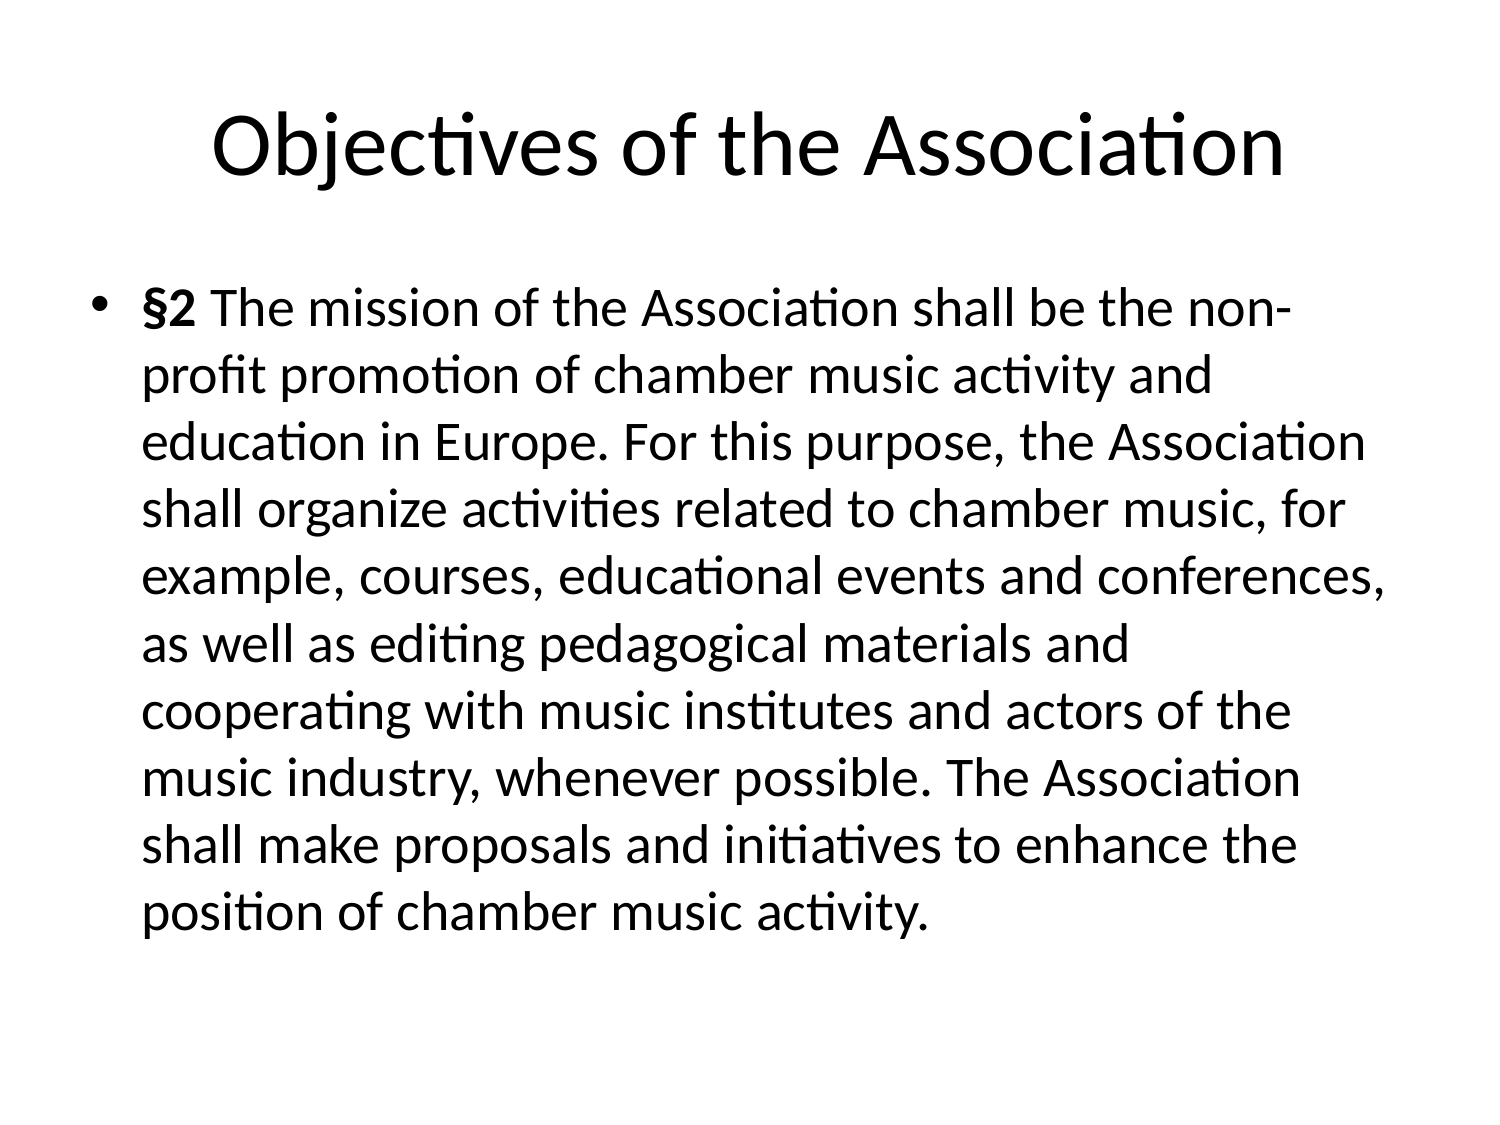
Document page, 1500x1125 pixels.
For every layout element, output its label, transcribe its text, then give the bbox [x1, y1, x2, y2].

list §2 The mission of the Association shall be the non-profit promotion of chamber music activity and education in Europe. For this purpose, the Association shall organize activities related to chamber music, for example, courses, educational events and conferences, as well as editing pedagogical materials and cooperating with music institutes and actors of the music industry, whenever possible. The Association shall make proposals and initiatives to enhance the position of chamber music activity. [75, 262, 1425, 1005]
title Objectives of the Association [75, 45, 1425, 233]
